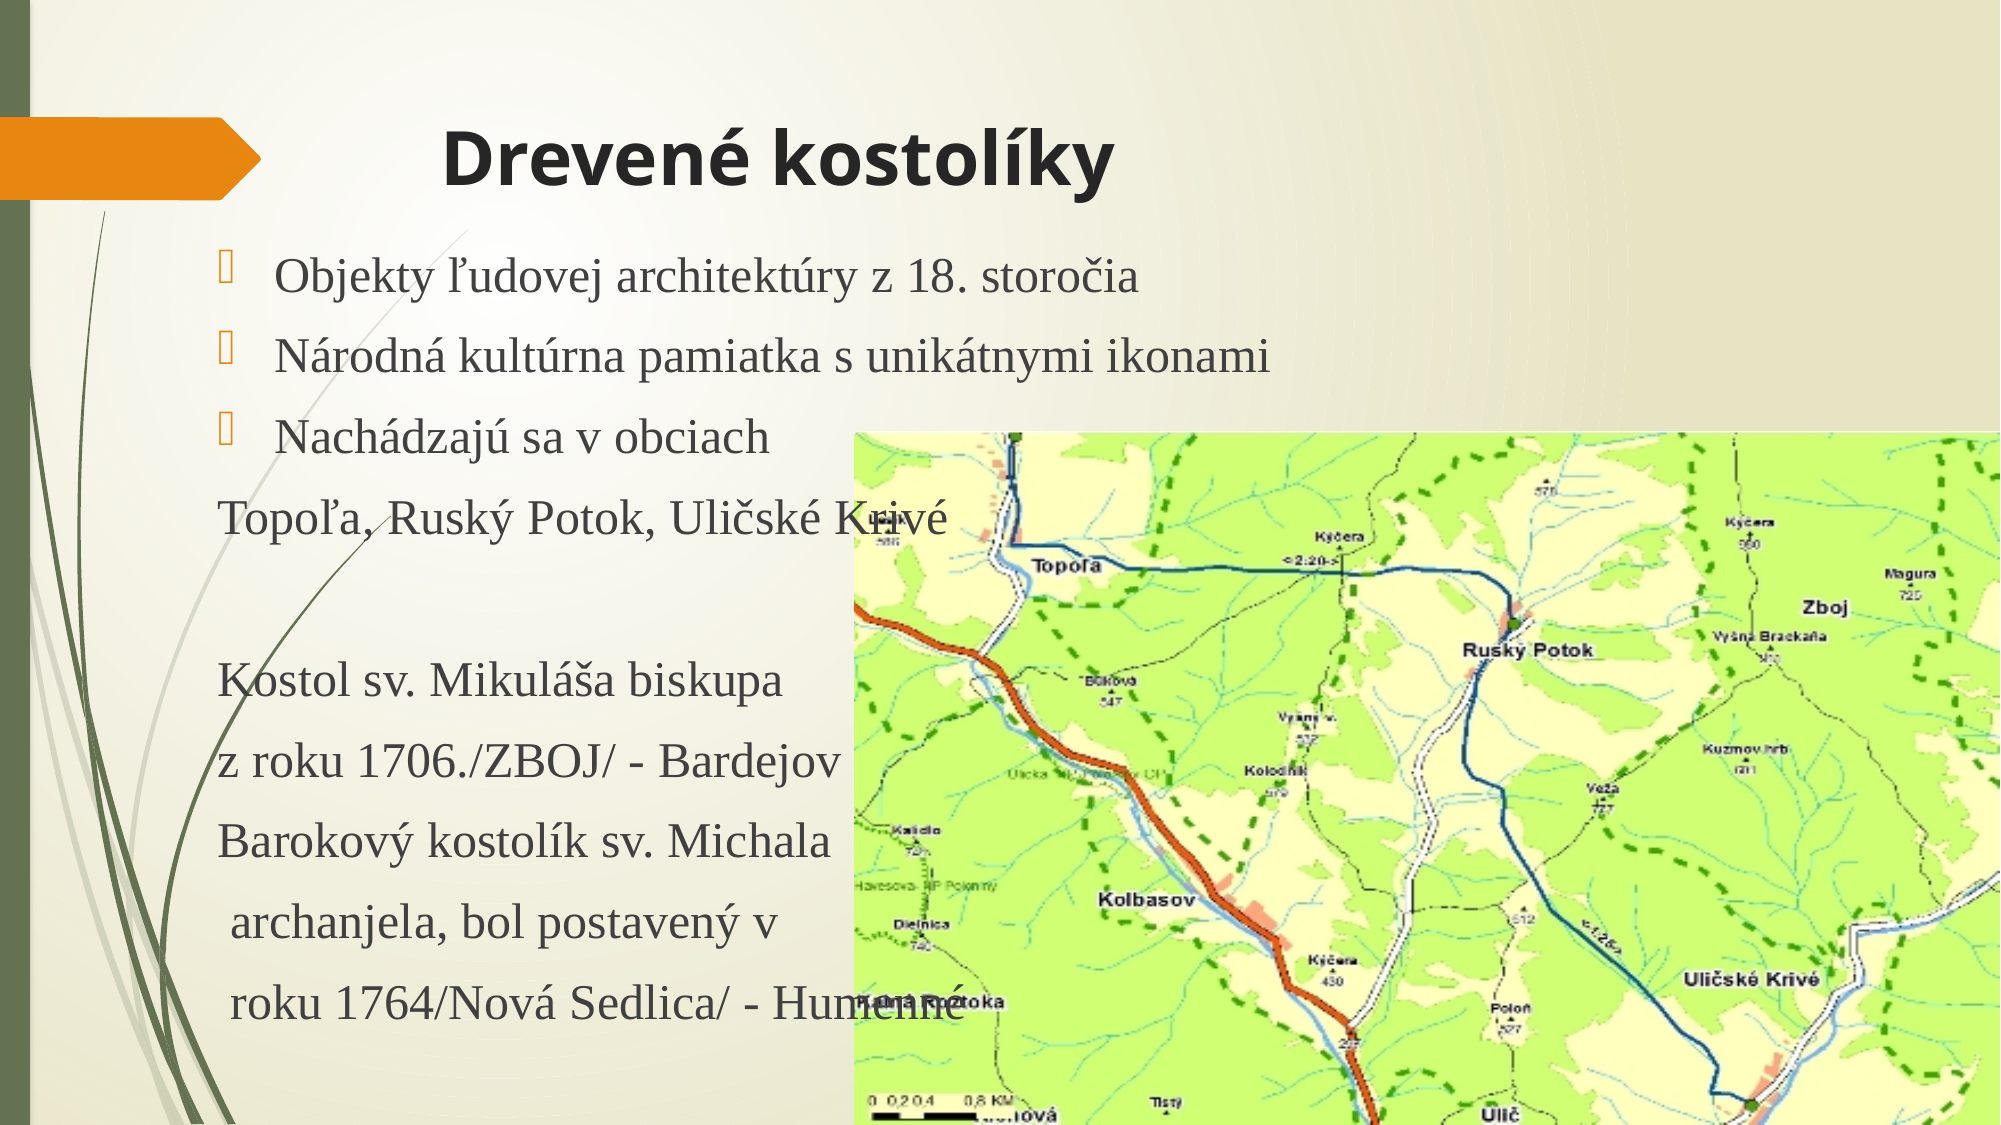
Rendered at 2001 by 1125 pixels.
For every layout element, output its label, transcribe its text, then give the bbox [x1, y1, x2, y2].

list Objekty ľudovej architektúry z 18. storočia Národná kultúrna pamiatka s unikátnymi ikonami Nachádzajú sa v obciach Topoľa, Ruský Potok, Uličské Krivé Kostol sv. Mikuláša biskupa z roku 1706./ZBOJ/ - Bardejov Barokový kostolík sv. Michala archanjela, bol postavený v roku 1764/Nová Sedlica/ - Humenné [202, 234, 1888, 1065]
picture [854, 431, 2000, 1125]
title Drevené kostolíky [425, 102, 1888, 234]
